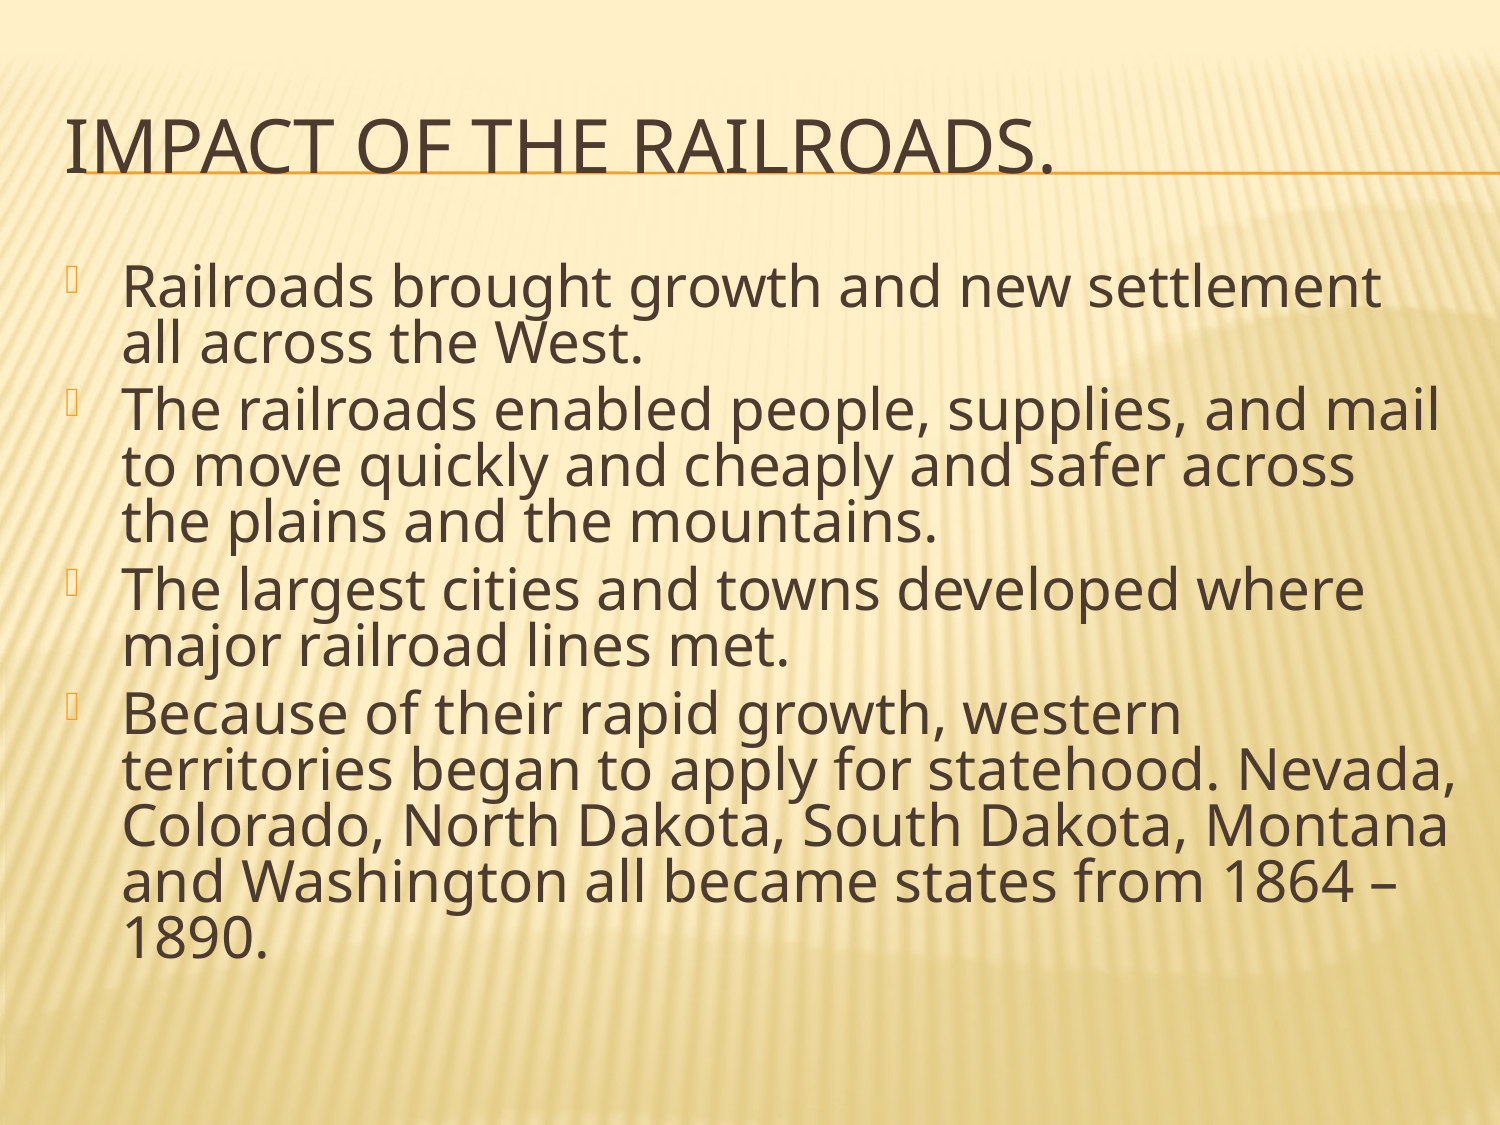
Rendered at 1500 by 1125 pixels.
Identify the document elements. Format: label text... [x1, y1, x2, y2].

title Impact of the Railroads. [50, 75, 1475, 213]
list Railroads brought growth and new settlement all across the West. The railroads enabled people, supplies, and mail to move quickly and cheaply and safer across the plains and the mountains. The largest cities and towns developed where major railroad lines met. Because of their rapid growth, western territories began to apply for statehood. Nevada, Colorado, North Dakota, South Dakota, Montana and Washington all became states from 1864 – 1890. [49, 254, 1476, 998]
